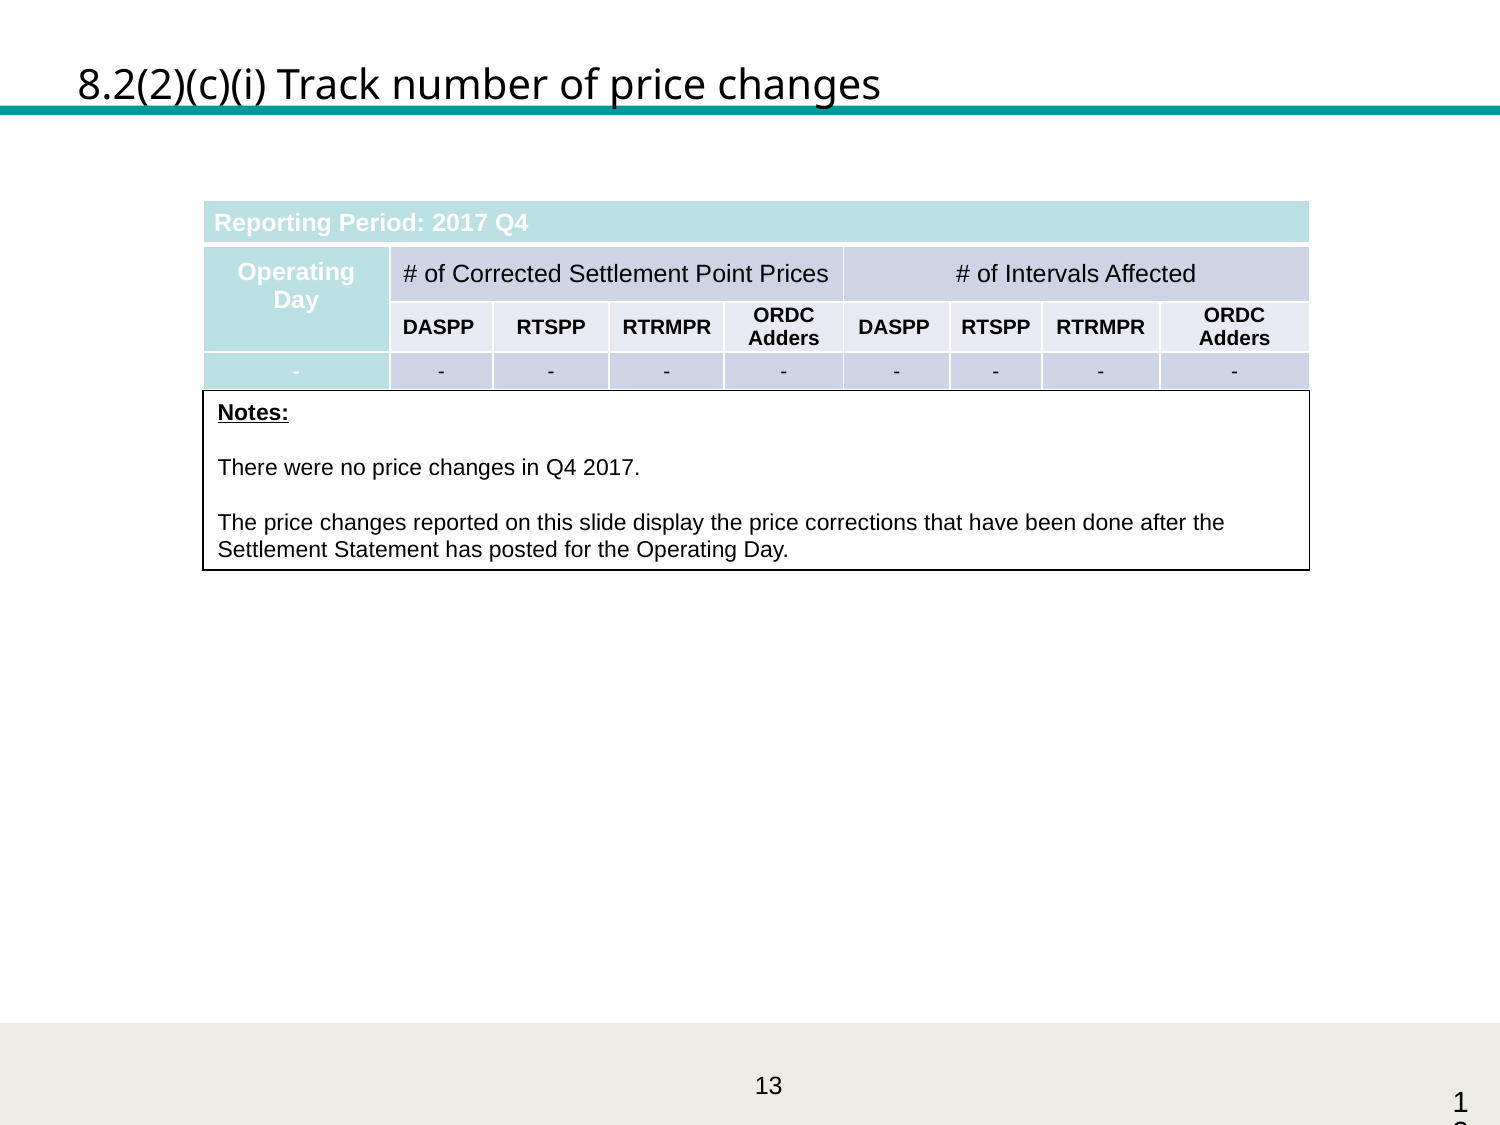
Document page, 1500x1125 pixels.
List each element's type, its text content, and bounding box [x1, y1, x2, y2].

table_cell RTSPP [494, 303, 608, 351]
table_cell - [391, 353, 492, 389]
table_cell - [610, 353, 723, 389]
slide_number 13 [1437, 1076, 1476, 1112]
table_cell Operating Day [204, 247, 389, 351]
table_cell RTRMPR [610, 303, 723, 351]
table_header Reporting Period: 2017 Q4 [204, 201, 1309, 242]
table_cell ORDC Adders [1161, 303, 1309, 351]
table_cell - [725, 353, 843, 389]
table_cell ORDC Adders [725, 303, 843, 351]
table_cell - [844, 353, 949, 389]
table_cell RTRMPR [1043, 303, 1159, 351]
table_cell DASPP [844, 303, 949, 351]
table_cell # of Corrected Settlement Point Prices [391, 247, 843, 301]
table_cell - [1161, 353, 1309, 389]
table_cell # of Intervals Affected [844, 247, 1309, 301]
table_cell DASPP [391, 303, 492, 351]
text_box Notes: There were no price changes in Q4 2017. The price changes reported on this slide display the price corrections that have been done after the Settlement Statement has posted for the Operating Day. [202, 390, 1310, 570]
title 8.2(2)(c)(i) Track number of price changes [62, 40, 1450, 125]
table_cell - [494, 353, 608, 389]
table_cell - [951, 353, 1041, 389]
table_cell - [204, 353, 389, 389]
table_cell - [1043, 353, 1159, 389]
table_cell RTSPP [951, 303, 1041, 351]
